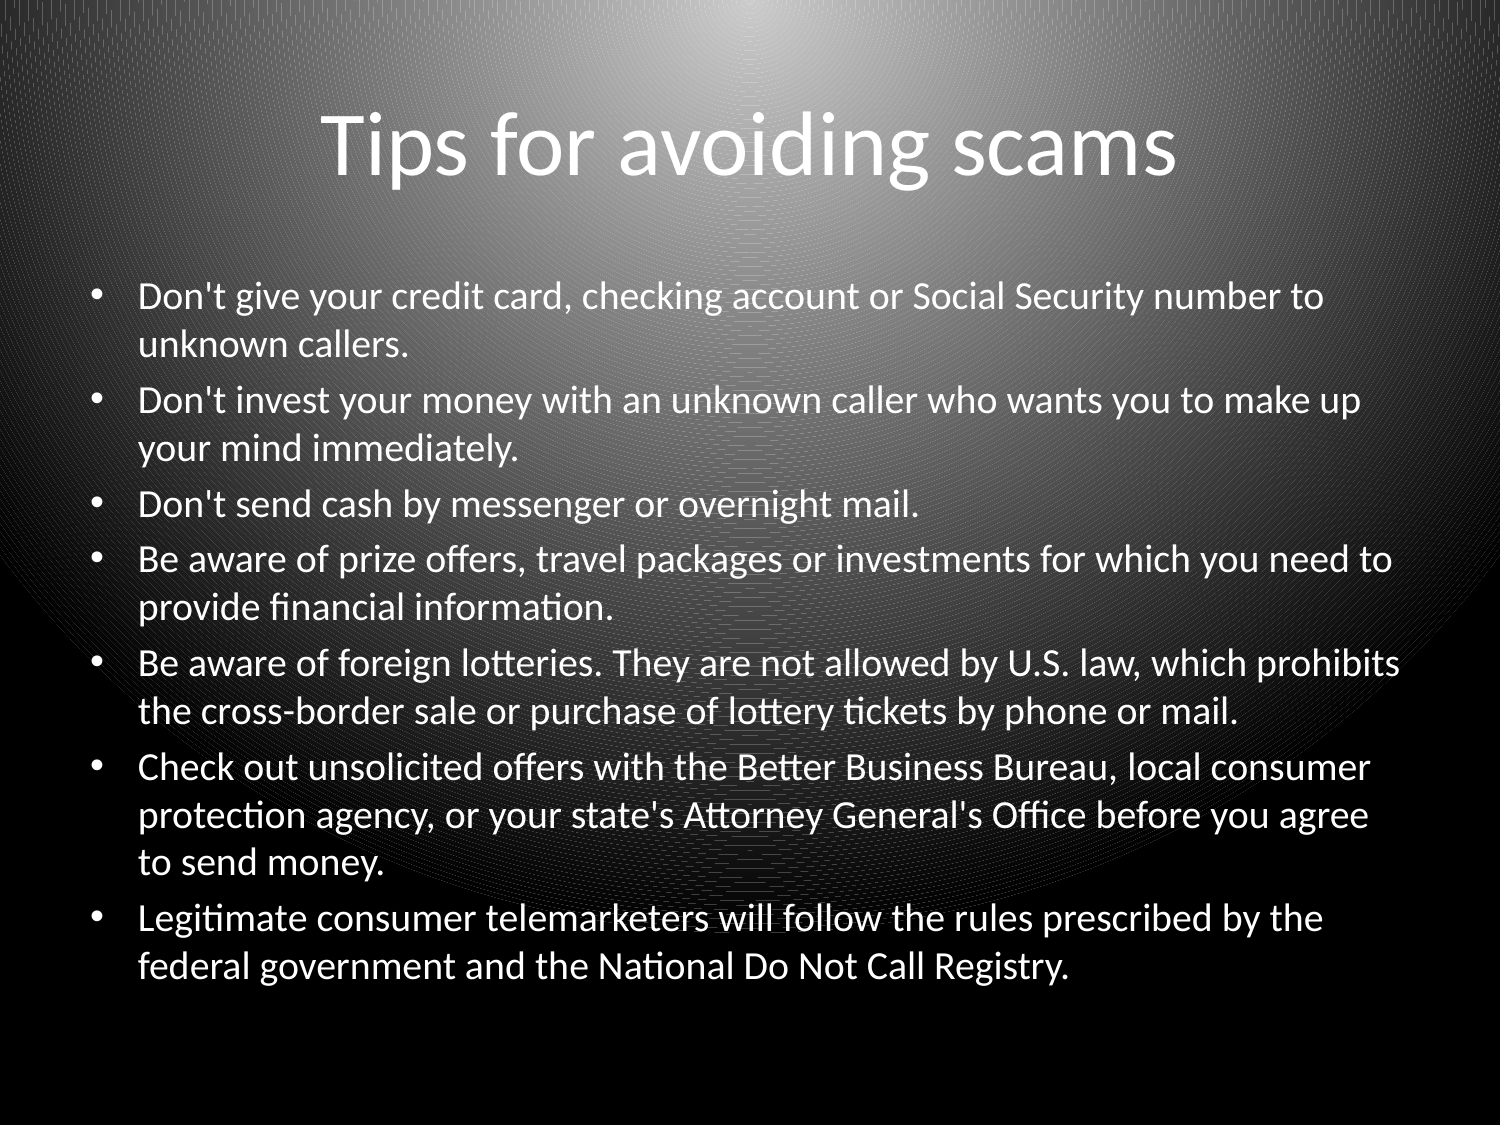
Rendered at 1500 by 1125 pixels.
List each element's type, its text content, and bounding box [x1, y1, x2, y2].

title Tips for avoiding scams [75, 45, 1425, 233]
list Don't give your credit card, checking account or Social Security number to unknown callers. Don't invest your money with an unknown caller who wants you to make up your mind immediately. Don't send cash by messenger or overnight mail. Be aware of prize offers, travel packages or investments for which you need to provide financial information. Be aware of foreign lotteries. They are not allowed by U.S. law, which prohibits the cross-border sale or purchase of lottery tickets by phone or mail. Check out unsolicited offers with the Better Business Bureau, local consumer protection agency, or your state's Attorney General's Office before you agree to send money. Legitimate consumer telemarketers will follow the rules prescribed by the federal government and the National Do Not Call Registry. [75, 262, 1425, 1005]
